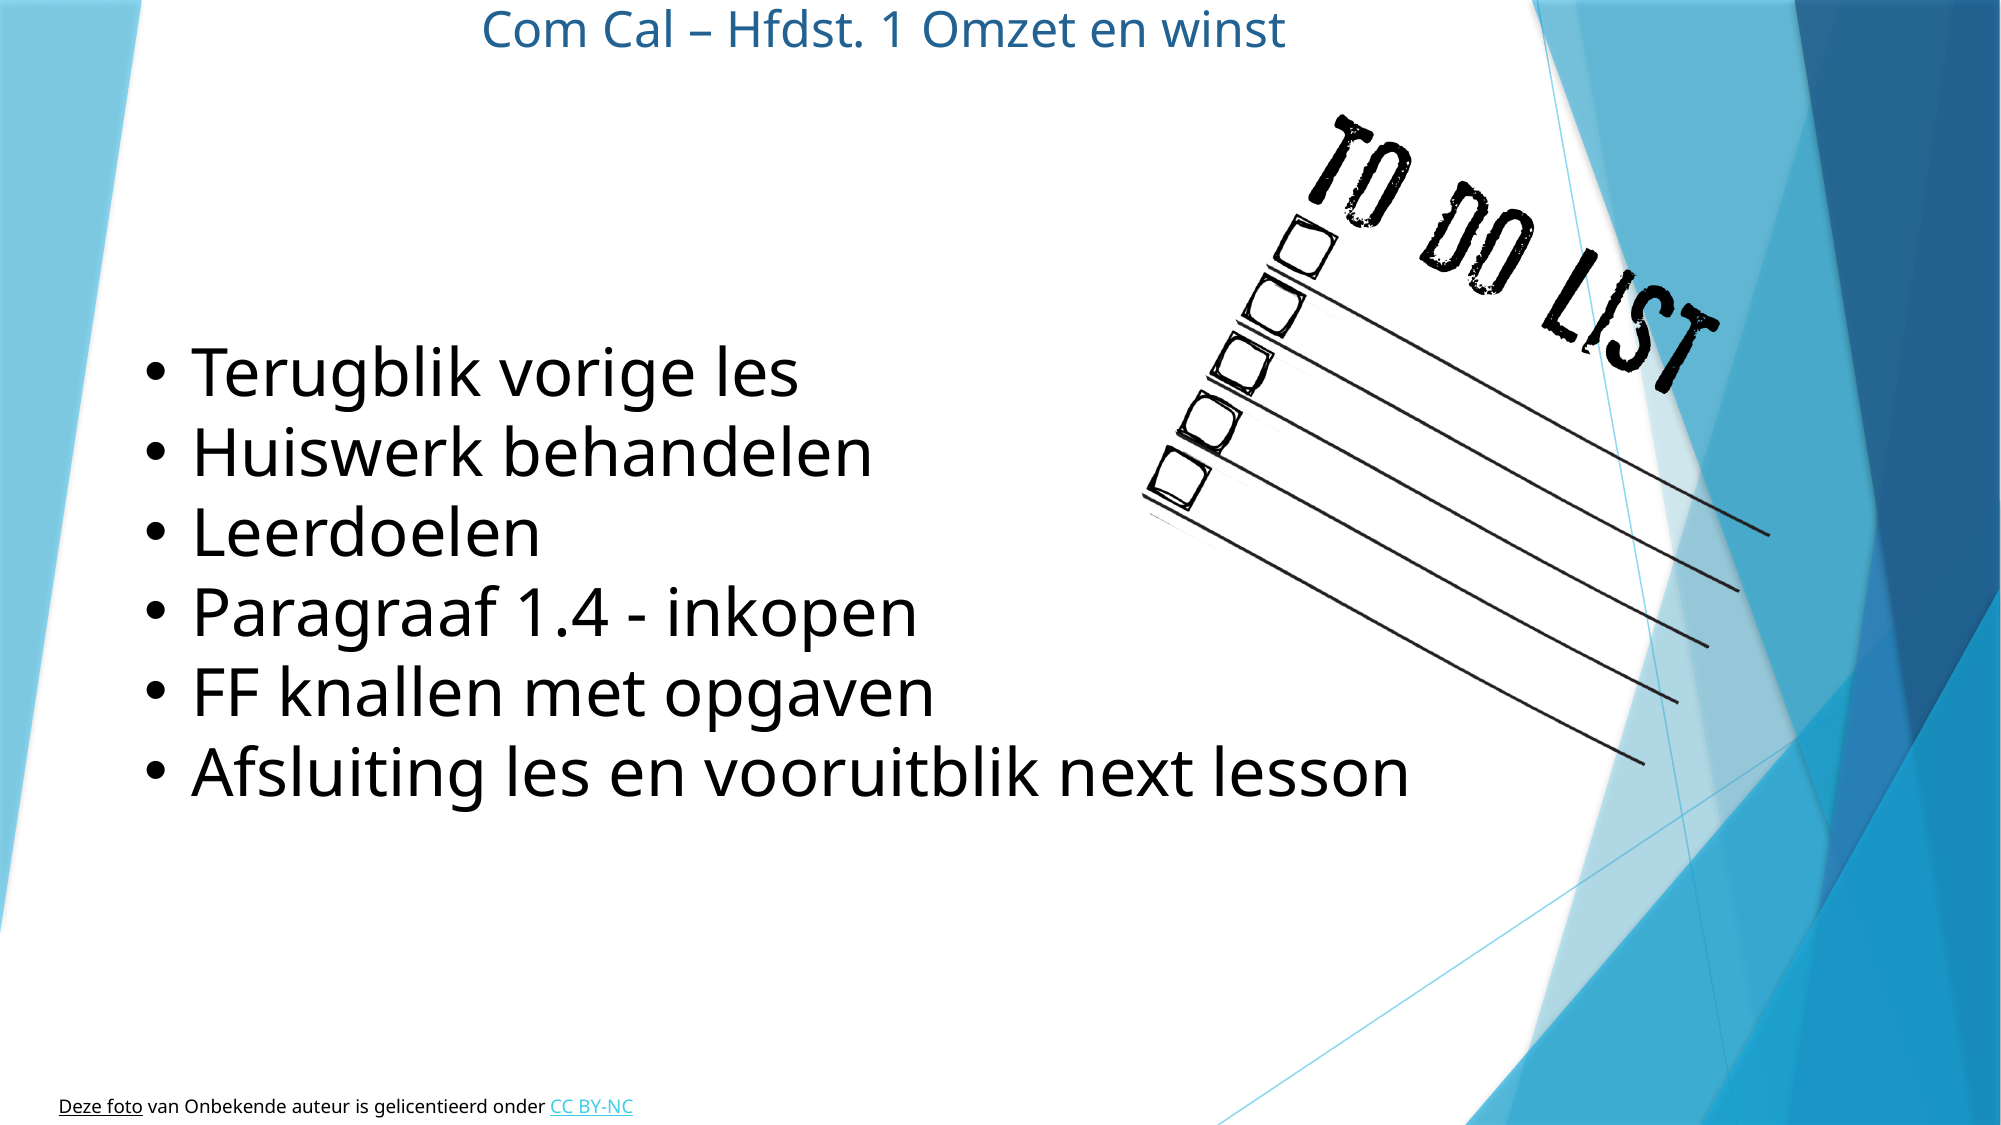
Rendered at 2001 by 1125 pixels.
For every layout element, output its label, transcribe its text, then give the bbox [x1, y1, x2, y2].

picture [1112, 98, 1871, 809]
text_box Com Cal – Hfdst. 1 Omzet en winst [0, 0, 1769, 66]
text_box Terugblik vorige les Huiswerk behandelen Leerdoelen Paragraaf 1.4 - inkopen FF knallen met opgaven Afsluiting les en vooruitblik next lesson [128, 321, 1455, 819]
text_box Deze foto van Onbekende auteur is gelicentieerd onder CC BY-NC [43, 1087, 838, 1125]
